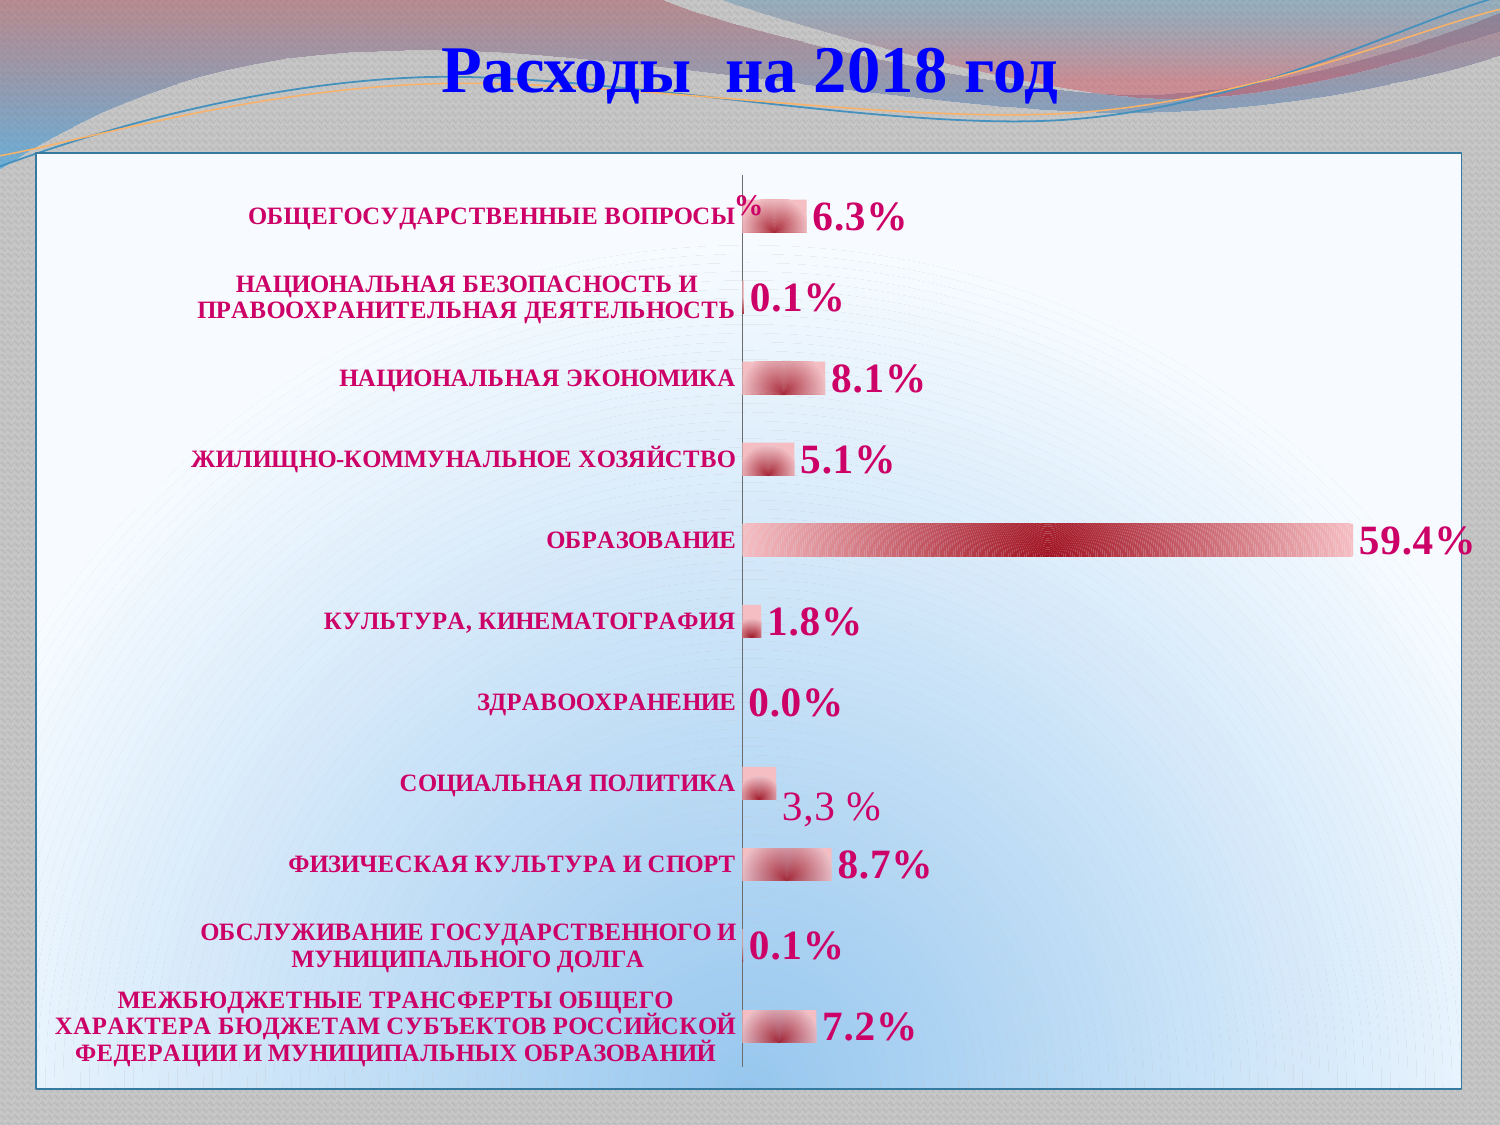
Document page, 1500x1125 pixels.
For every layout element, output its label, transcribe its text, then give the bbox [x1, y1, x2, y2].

chart [34, 152, 1477, 1091]
title Расходы на 2018 год [0, 35, 1500, 106]
